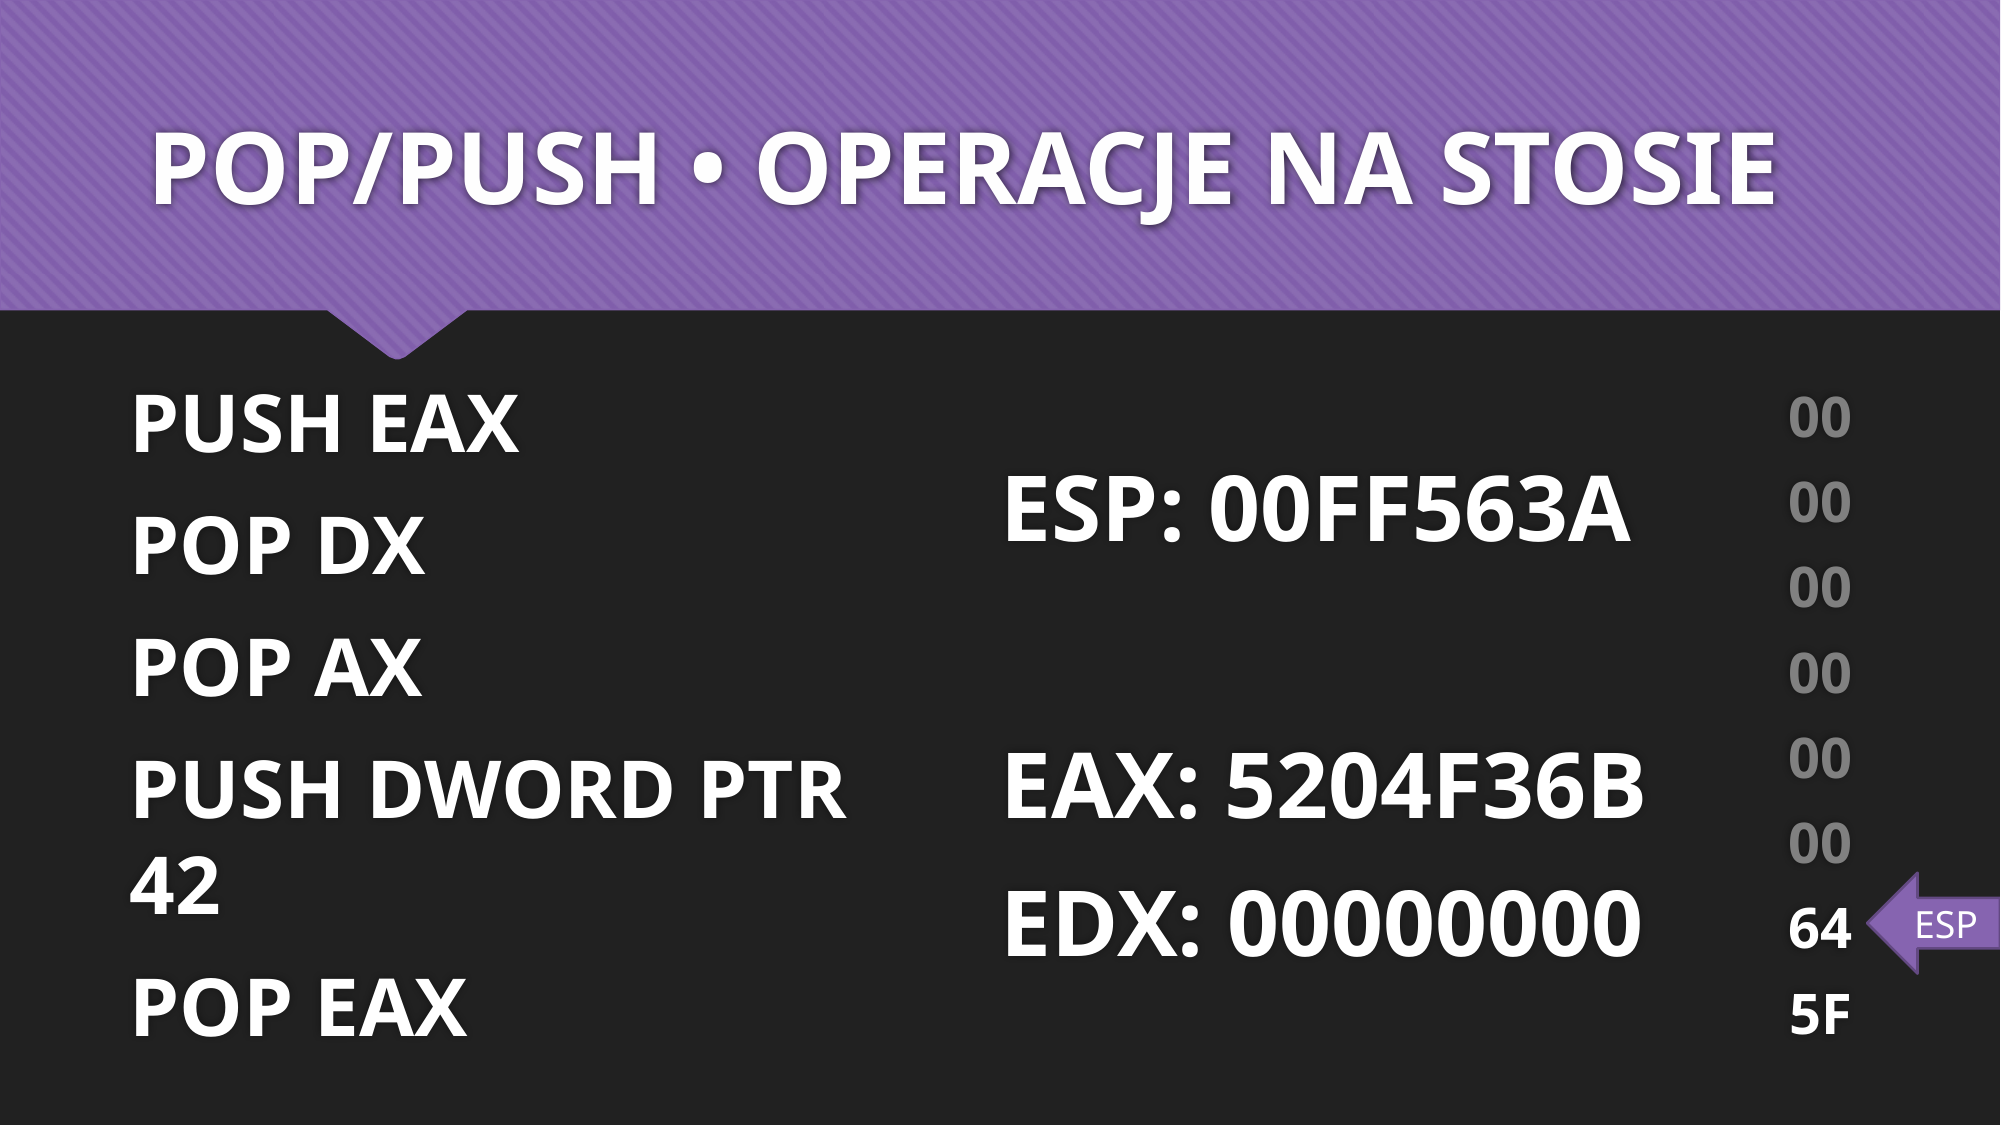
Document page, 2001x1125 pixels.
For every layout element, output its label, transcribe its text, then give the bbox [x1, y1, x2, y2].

text_box ESP: 00FF563A EAX: 5204F36B EDX: 00000000 [985, 365, 1717, 1060]
title POP/PUSH • OPERACJE NA STOSIE [132, 73, 1868, 233]
text_box ESP [1866, 871, 2000, 975]
list PUSH EAX POP DX POP AX PUSH DWORD PTR 42 POP EAX [114, 365, 933, 1060]
text_box 00 00 00 00 00 00 64 5F [1770, 365, 1868, 1061]
